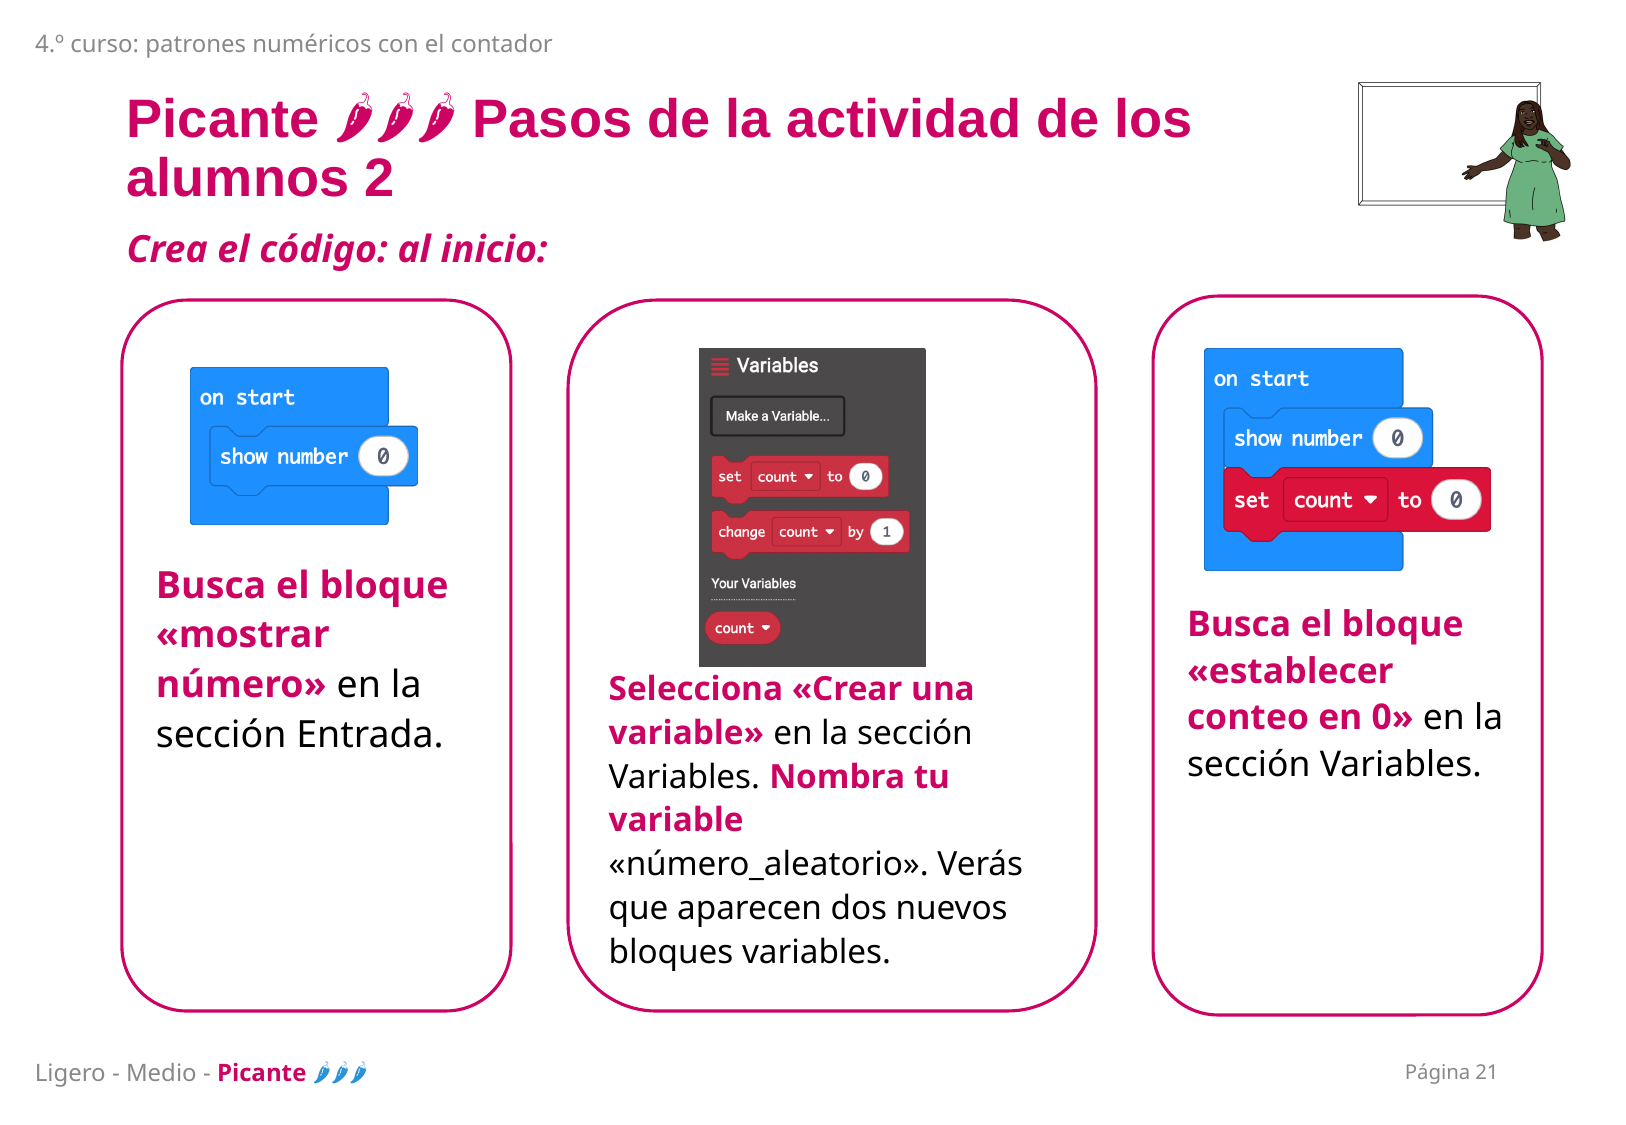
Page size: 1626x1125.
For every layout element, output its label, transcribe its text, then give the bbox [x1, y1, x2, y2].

text_box Ligero - Medio - Picante 🌶️🌶️🌶️ [19, 1042, 623, 1103]
picture [190, 366, 418, 526]
picture [698, 348, 927, 668]
slide_number Página 21 [1147, 1042, 1514, 1103]
text_box Busca el bloque «establecer conteo en 0» en la sección Variables. [1153, 296, 1543, 1015]
text_box Selecciona «Crear una variable» en la sección Variables. Nombra tu variable «número_aleatorio». Verás que aparecen dos nuevos bloques variables. [568, 300, 1097, 1012]
title Picante 🌶️🌶️🌶️ Pasos de la actividad de los alumnos 2 [111, 74, 1338, 225]
picture [1204, 348, 1491, 571]
text_box Crea el código: al inicio: [111, 205, 604, 286]
picture [1343, 62, 1579, 258]
text_box Busca el bloque «mostrar número» en la sección Entrada. [121, 300, 511, 1012]
